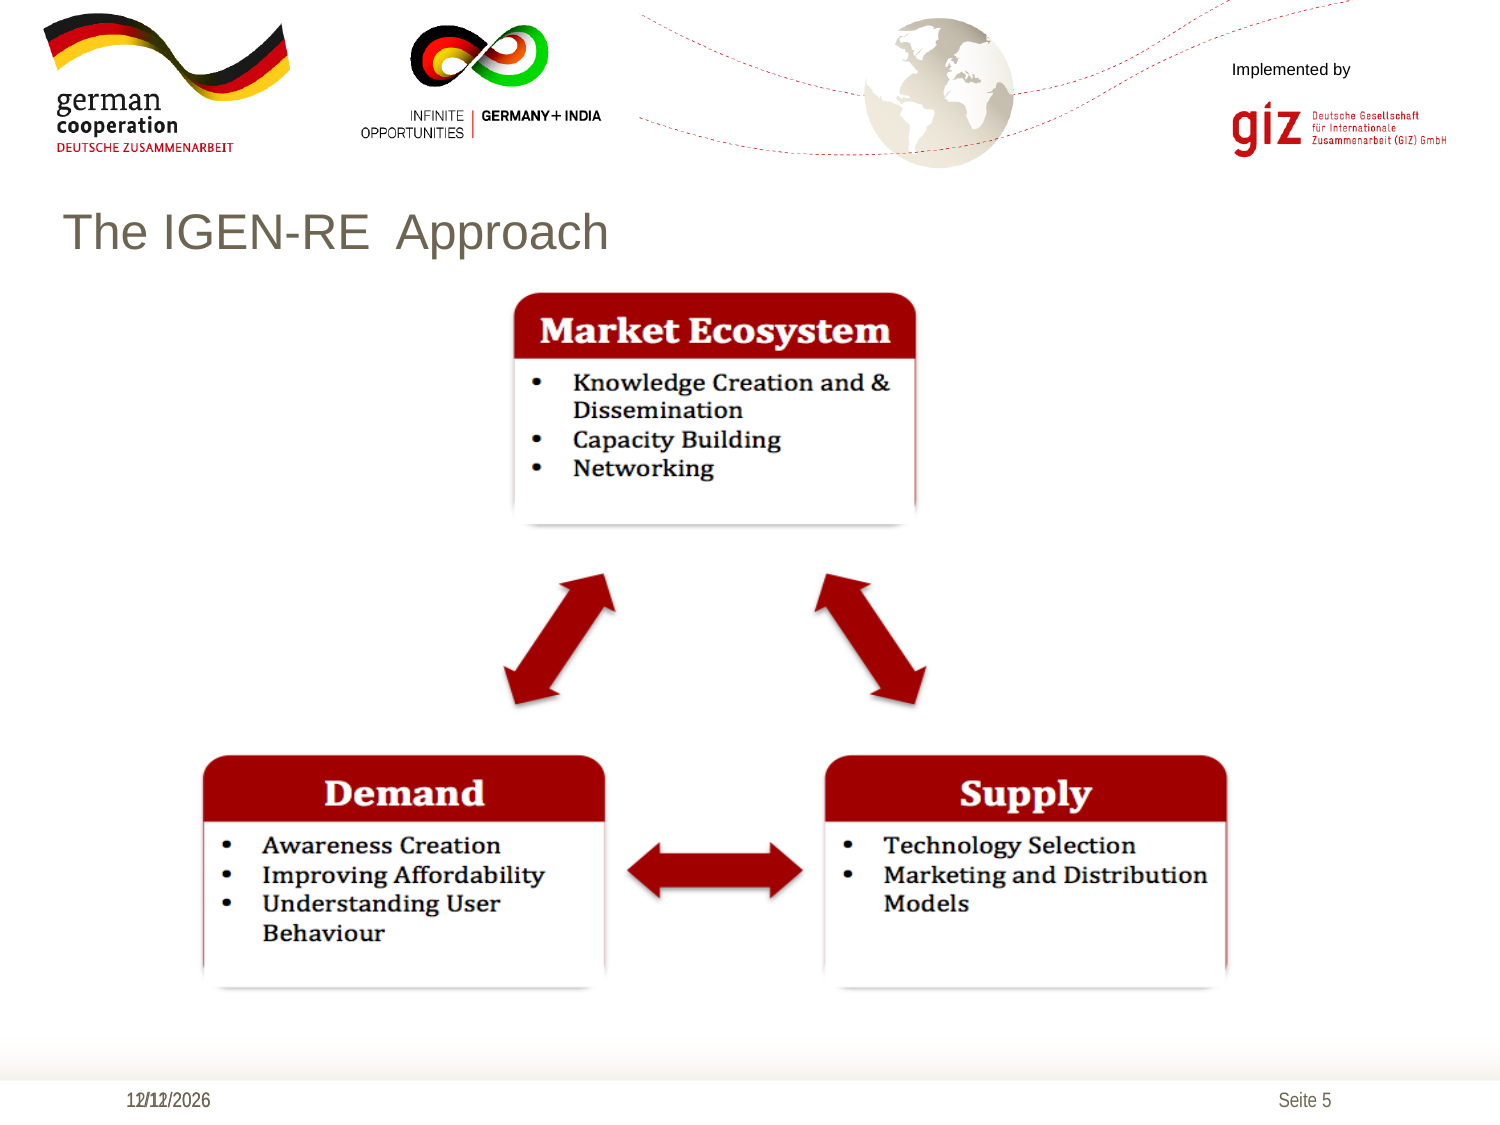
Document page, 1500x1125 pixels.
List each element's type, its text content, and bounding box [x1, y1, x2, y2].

text_box The IGEN-RE Approach [47, 191, 1400, 294]
picture [0, 0, 1500, 186]
text_box 25/11/2013 [111, 1079, 324, 1120]
picture [0, 254, 1500, 1081]
text_box Implemented by [1217, 51, 1393, 87]
